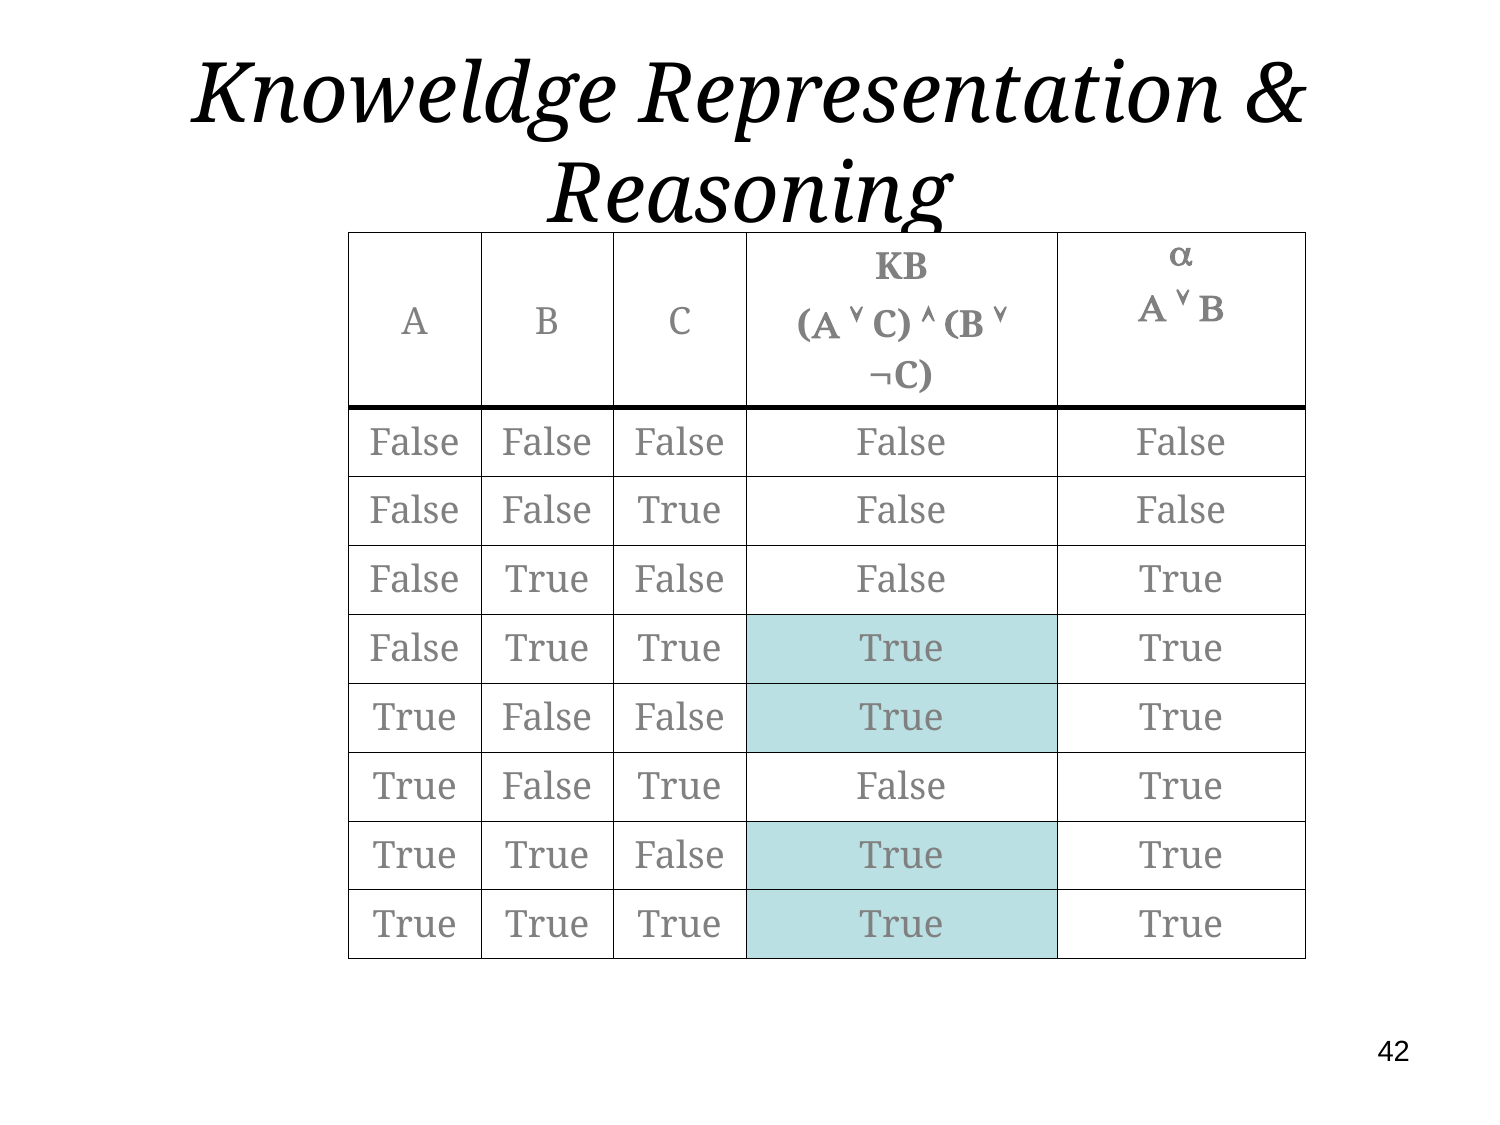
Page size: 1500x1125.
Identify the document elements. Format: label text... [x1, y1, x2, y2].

table_cell True [1058, 615, 1305, 683]
table_cell False [747, 546, 1057, 614]
table_header A [349, 233, 481, 405]
table_cell True [614, 615, 746, 683]
table_cell False [349, 615, 481, 683]
table_cell False [614, 684, 746, 752]
table_cell True [614, 477, 746, 545]
table_cell False [349, 410, 481, 476]
table_cell False [614, 822, 746, 889]
table_cell False [349, 546, 481, 614]
table_cell True [482, 890, 613, 958]
table_cell True [1058, 822, 1305, 889]
table_cell False [349, 477, 481, 545]
table_cell True [349, 890, 481, 958]
table_cell False [482, 753, 613, 821]
table_cell True [747, 890, 1057, 958]
table_cell True [614, 753, 746, 821]
table_cell True [1058, 890, 1305, 958]
table_cell True [747, 684, 1057, 752]
table_cell False [614, 546, 746, 614]
table_cell False [482, 477, 613, 545]
table_cell True [747, 615, 1057, 683]
table_cell False [747, 410, 1057, 476]
list [74, 262, 738, 1006]
table_cell False [482, 410, 613, 476]
title Knoweldge Representation & Reasoning [74, 44, 1426, 233]
table_header KB (  C)  B  C) [747, 233, 1057, 405]
table_cell True [482, 546, 613, 614]
table_cell True [747, 822, 1057, 889]
table_cell True [349, 822, 481, 889]
table_cell False [747, 477, 1057, 545]
table_cell True [1058, 684, 1305, 752]
table_cell False [1058, 477, 1305, 545]
table_cell True [482, 822, 613, 889]
table_cell True [1058, 753, 1305, 821]
table_cell True [349, 684, 481, 752]
table_cell False [1058, 410, 1305, 476]
table_cell True [1058, 546, 1305, 614]
table_cell False [482, 684, 613, 752]
table_cell True [349, 753, 481, 821]
table_header B [482, 233, 613, 405]
table_header C [614, 233, 746, 405]
table_cell False [747, 753, 1057, 821]
slide_number 42 [1074, 1024, 1426, 1103]
table_cell False [614, 410, 746, 476]
table_cell True [482, 615, 613, 683]
table_cell True [614, 890, 746, 958]
table_header     [1058, 233, 1305, 405]
